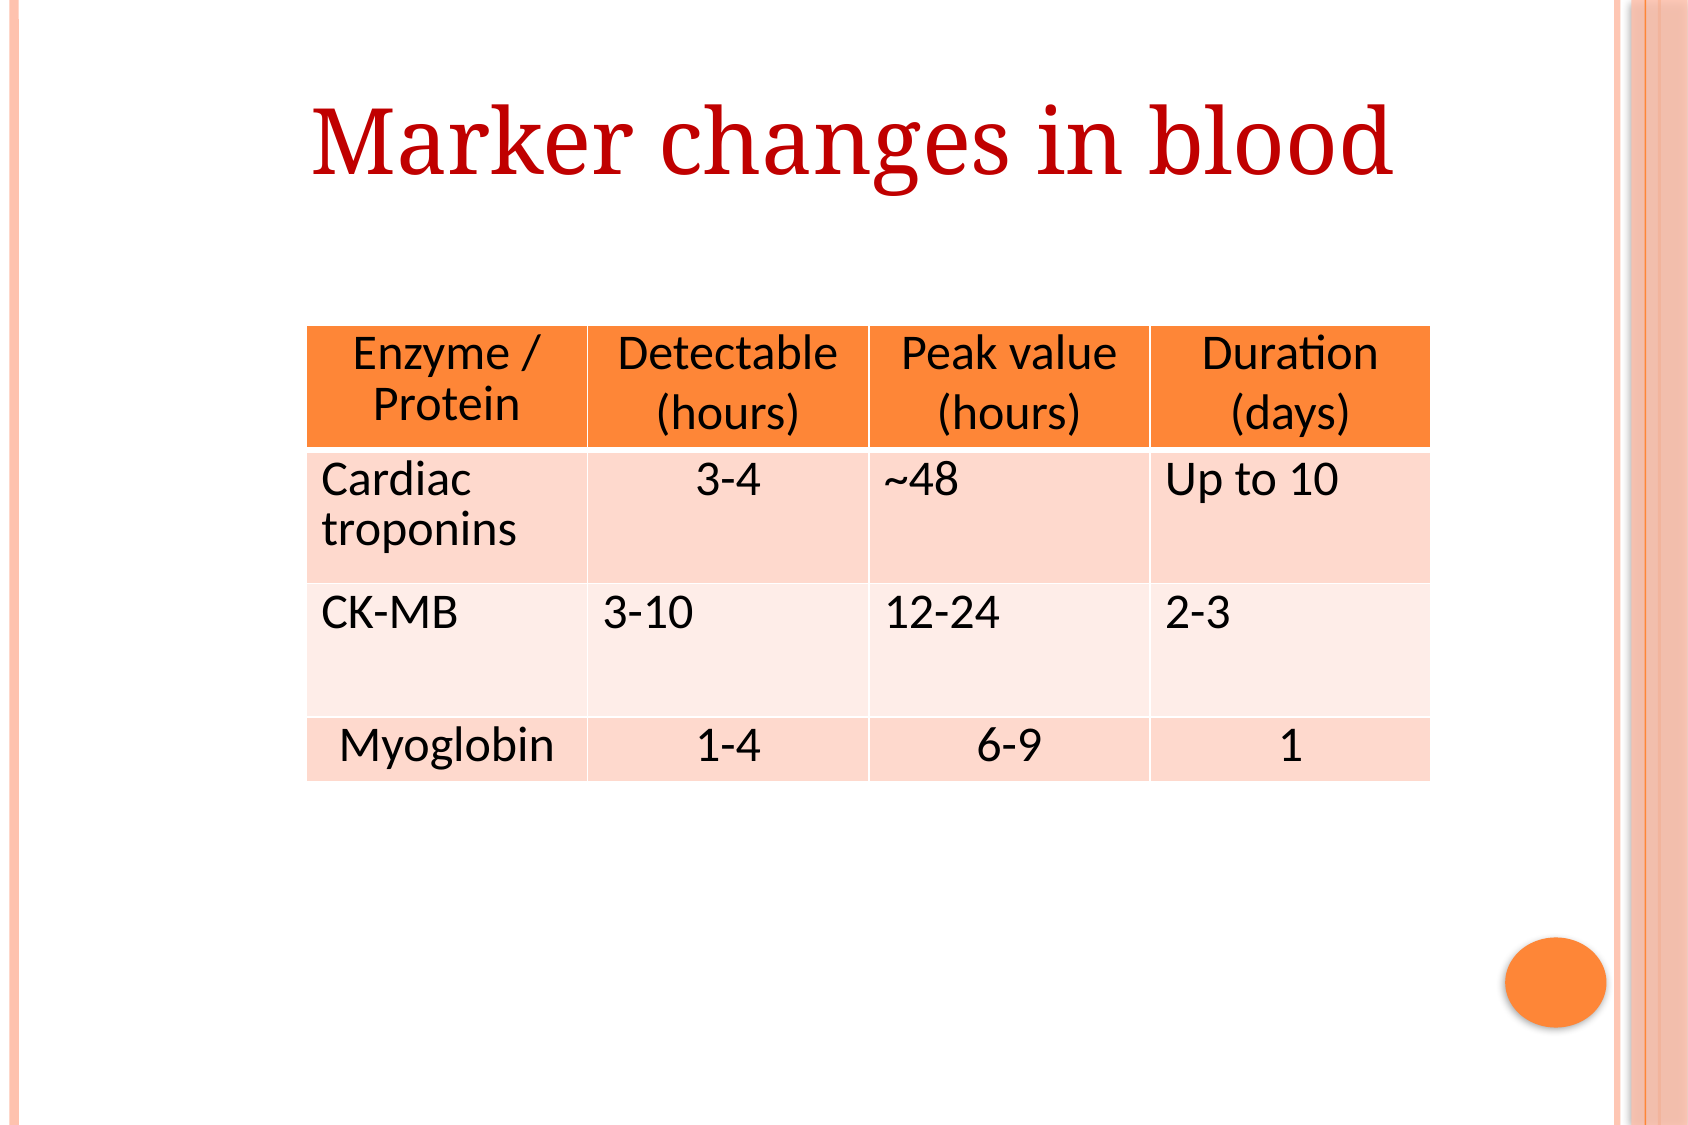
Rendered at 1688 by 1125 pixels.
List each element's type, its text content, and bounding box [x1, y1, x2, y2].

table_cell CK-MB [307, 584, 587, 716]
table_cell 6-9 [870, 718, 1149, 781]
table_cell 1-4 [588, 718, 868, 781]
table_cell 3-4 [588, 453, 868, 583]
table_header Enzyme / Protein [307, 326, 587, 447]
text_box Marker changes in blood [162, 75, 1544, 200]
table_cell 2-3 [1151, 584, 1430, 716]
table_cell 3-10 [588, 584, 868, 716]
table_header Detectable (hours) [588, 326, 868, 447]
table_cell Myoglobin [307, 718, 587, 781]
table_cell Cardiac troponins [307, 453, 587, 583]
table_header Duration (days) [1151, 326, 1430, 447]
table_header Peak value (hours) [870, 326, 1149, 447]
table_cell ~48 [870, 453, 1149, 583]
table_cell 1 [1151, 718, 1430, 781]
table_cell 12-24 [870, 584, 1149, 716]
table_cell Up to 10 [1151, 453, 1430, 583]
